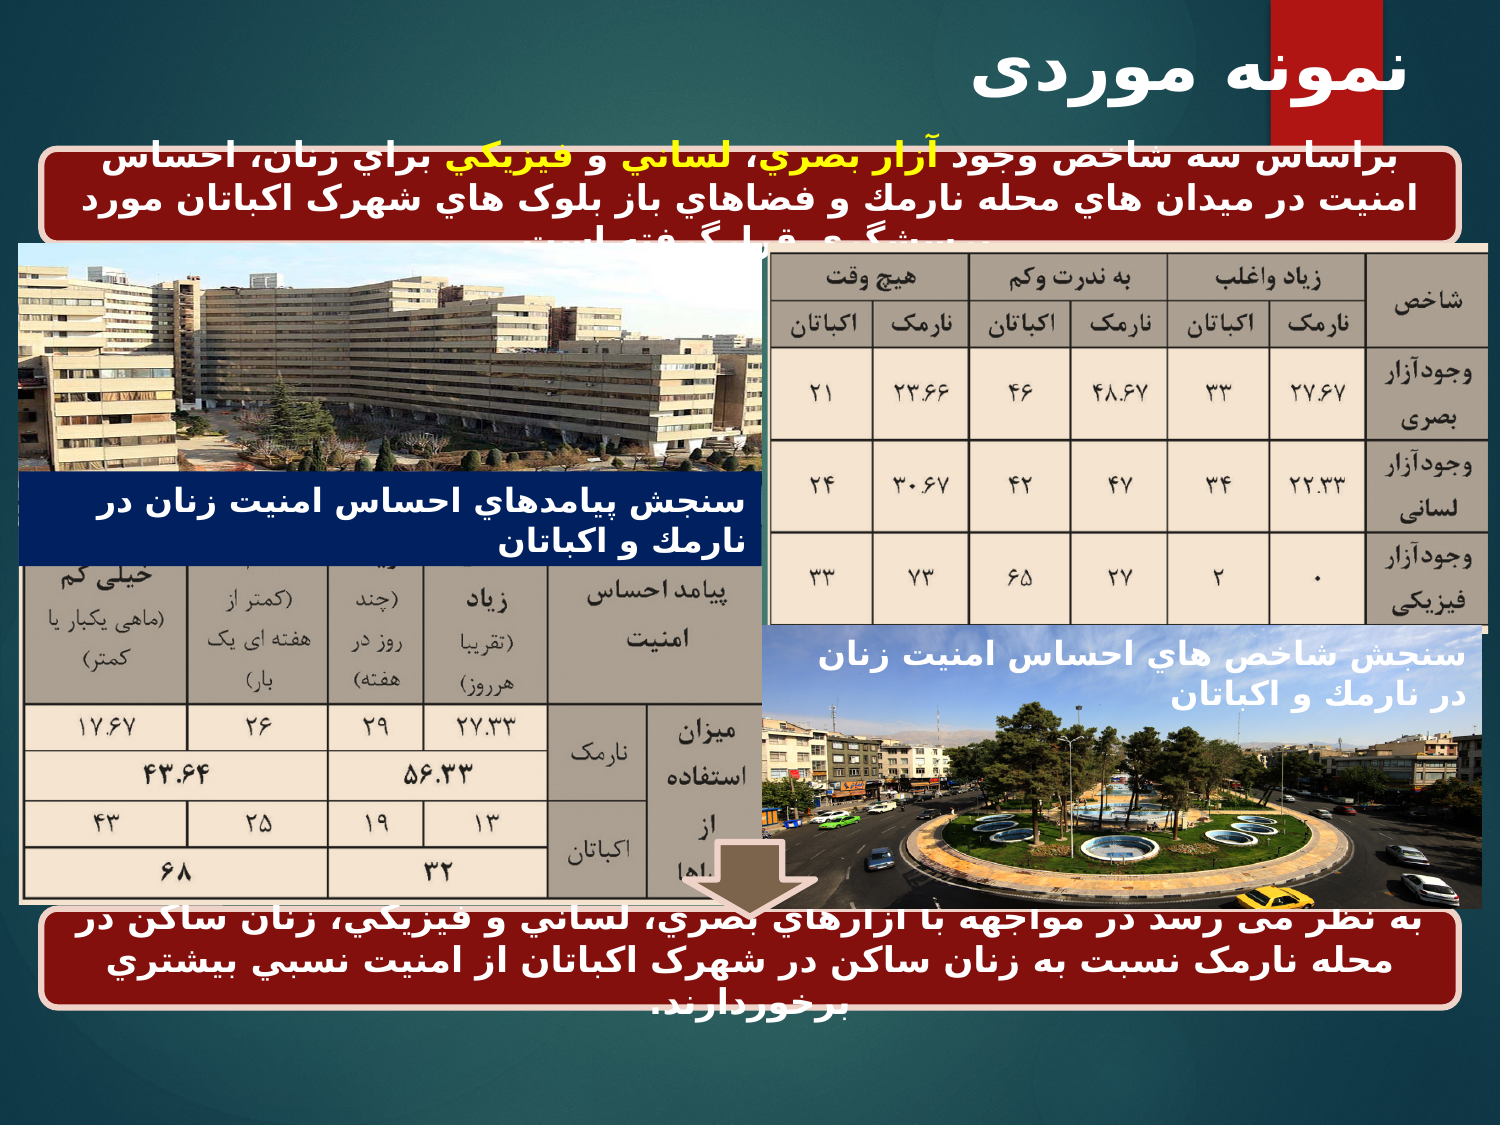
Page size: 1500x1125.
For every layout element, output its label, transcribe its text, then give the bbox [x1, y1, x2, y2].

text_box نمونه موردی [702, 12, 1427, 113]
picture [18, 243, 1489, 910]
text_box به نظر می رسد در مواجهه با آزارهاي بصري، لساني و فيزيکي، زنان ساکن در محله نارمک نسبت به زنان ساکن در شهرک اکباتان از امنيت نسبي بيشتري برخوردارند. [39, 915, 1461, 1010]
text_box [743, 915, 756, 919]
text_box براساس سه شاخص وجود آزار بصري، لساني و فيزيکي براي زنان، احساس امنيت در ميدان هاي محله نارمك و فضاهاي باز بلوک هاي شهرک اکباتان مورد پرسشگري قرارگرفته است. [39, 147, 1461, 243]
